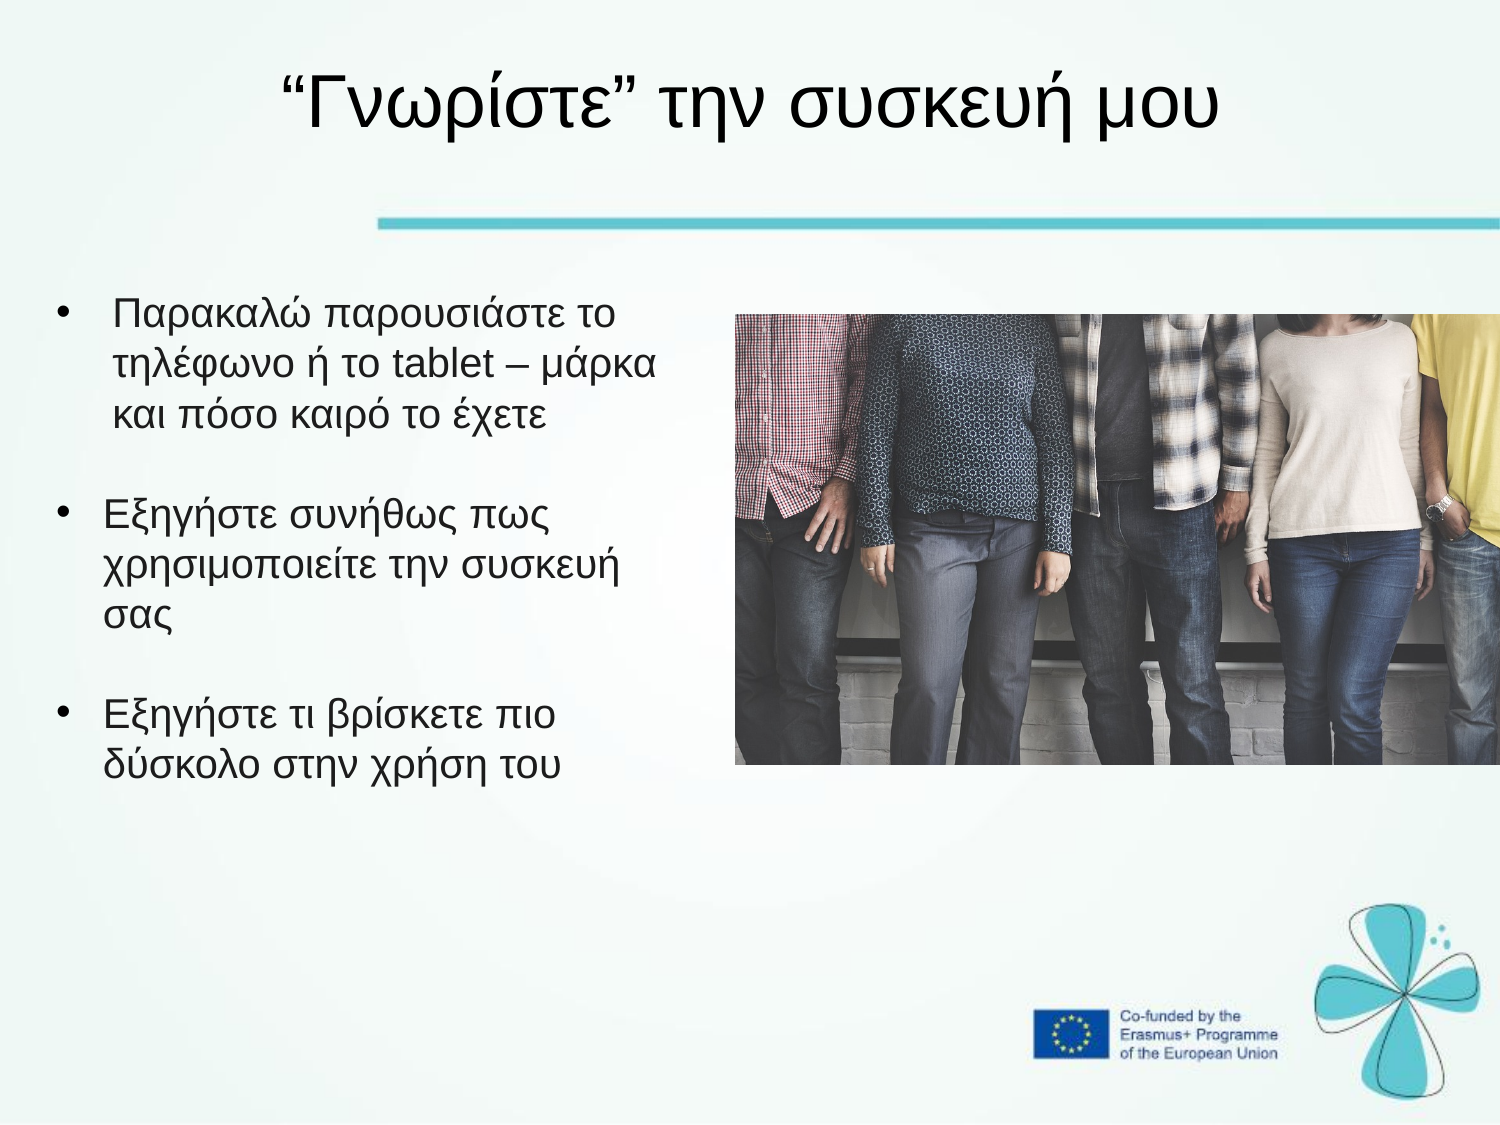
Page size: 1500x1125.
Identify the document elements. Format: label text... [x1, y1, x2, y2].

text_box “Γνωρίστε” την συσκευή μου [266, 45, 1500, 150]
picture [0, 0, 1500, 1125]
text_box Παρακαλώ παρουσιάστε το τηλέφωνο ή το tablet – μάρκα και πόσο καιρό το έχετε Εξηγήστε συνήθως πως χρησιμοποιείτε την συσκευή σας Εξηγήστε τι βρίσκετε πιο δύσκολο στην χρήση του [41, 278, 711, 861]
